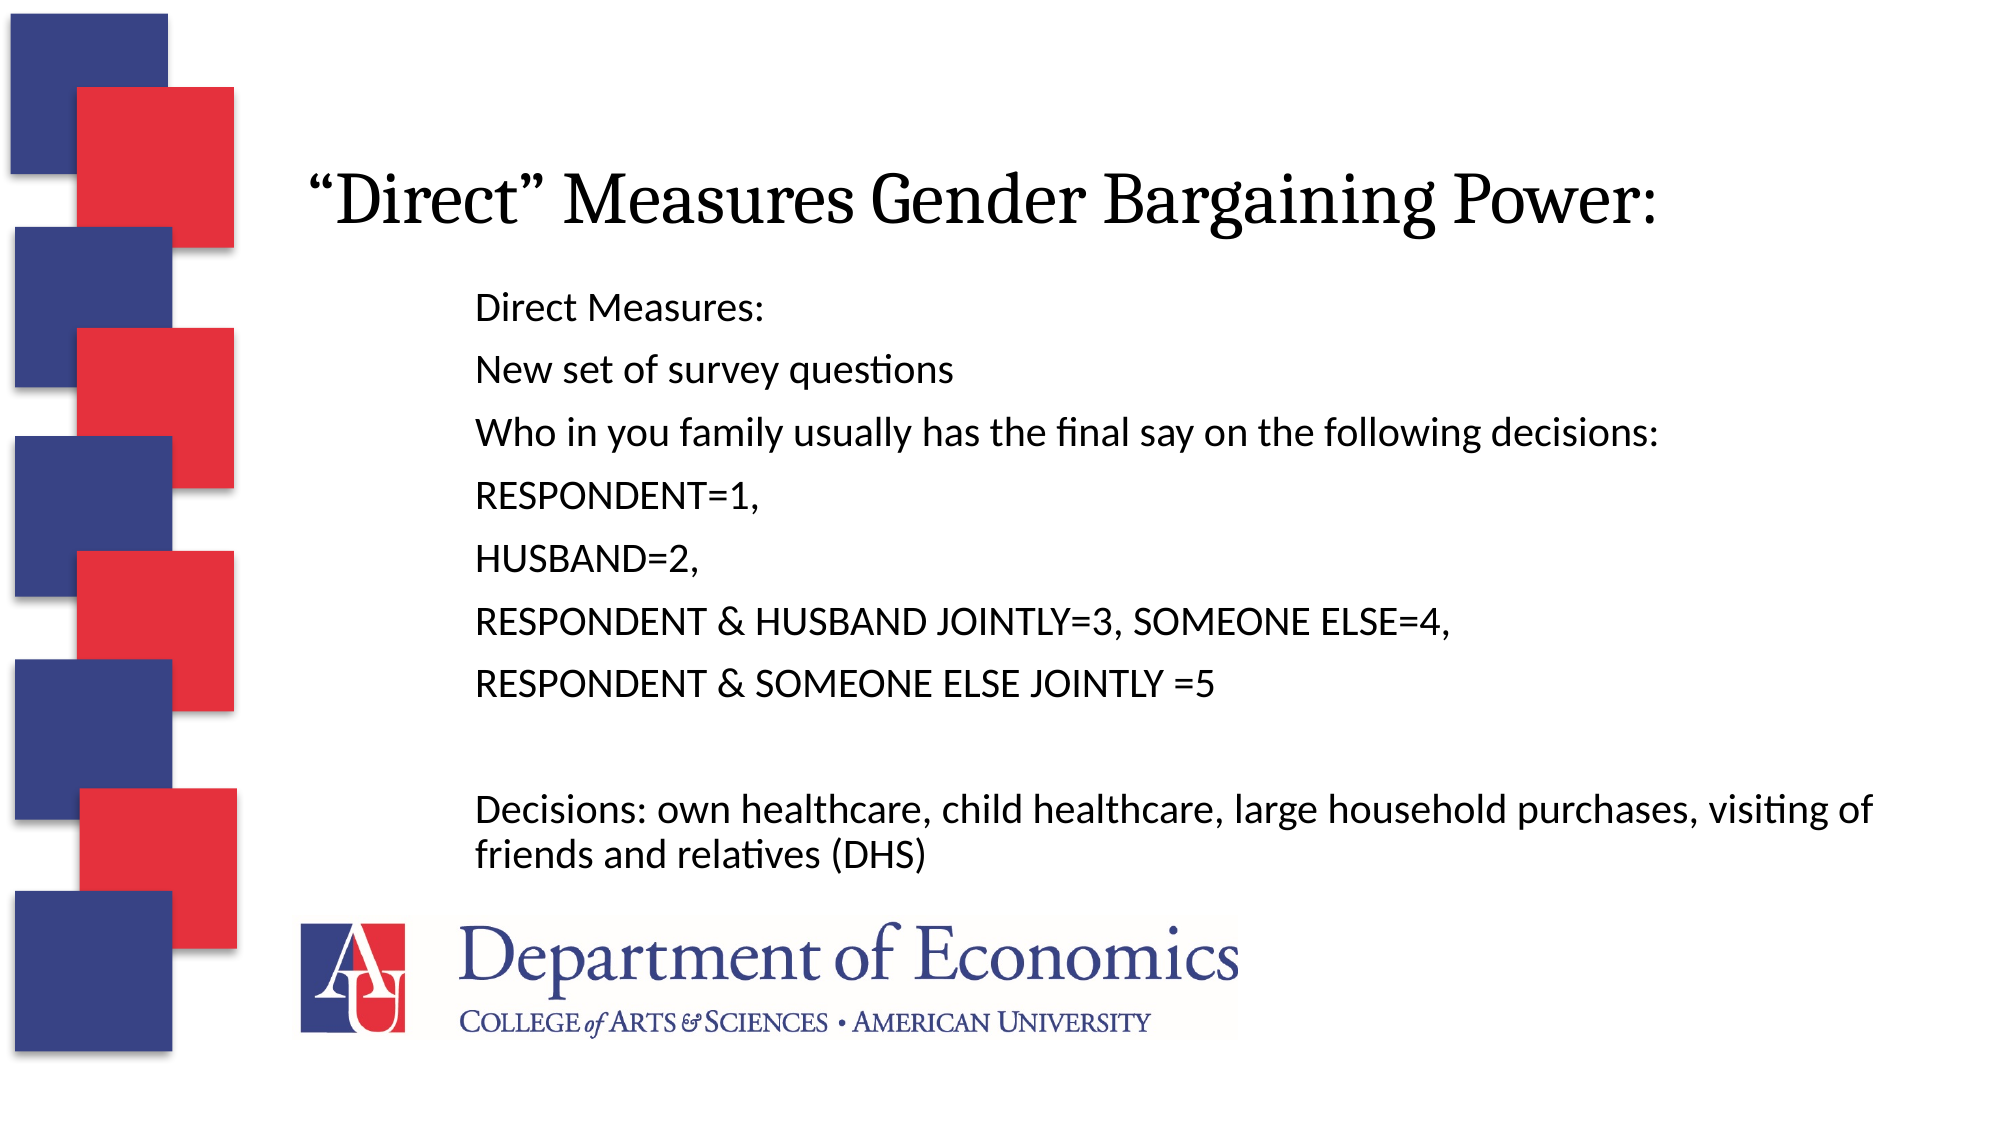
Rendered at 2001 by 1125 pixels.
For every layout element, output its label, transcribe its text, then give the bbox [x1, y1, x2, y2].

text_box [79, 787, 238, 950]
text_box [14, 658, 173, 821]
text_box [76, 86, 235, 249]
text_box [10, 13, 169, 175]
text_box “Direct” Measures Gender Bargaining Power: [292, 101, 1978, 248]
text_box Direct Measures: New set of survey questions Who in you family usually has the final say on the following decisions: RESPONDENT=1, HUSBAND=2, RESPONDENT & HUSBAND JOINTLY=3, SOMEONE ELSE=4, RESPONDENT & SOMEONE ELSE JOINTLY =5 Decisions: own healthcare, child healthcare, large household purchases, visiting of friends and relatives (DHS) [443, 277, 1924, 891]
text_box [14, 890, 173, 1052]
text_box [76, 550, 235, 712]
text_box [14, 435, 173, 598]
text_box [76, 327, 235, 489]
text_box [14, 226, 173, 388]
picture [292, 915, 1238, 1040]
